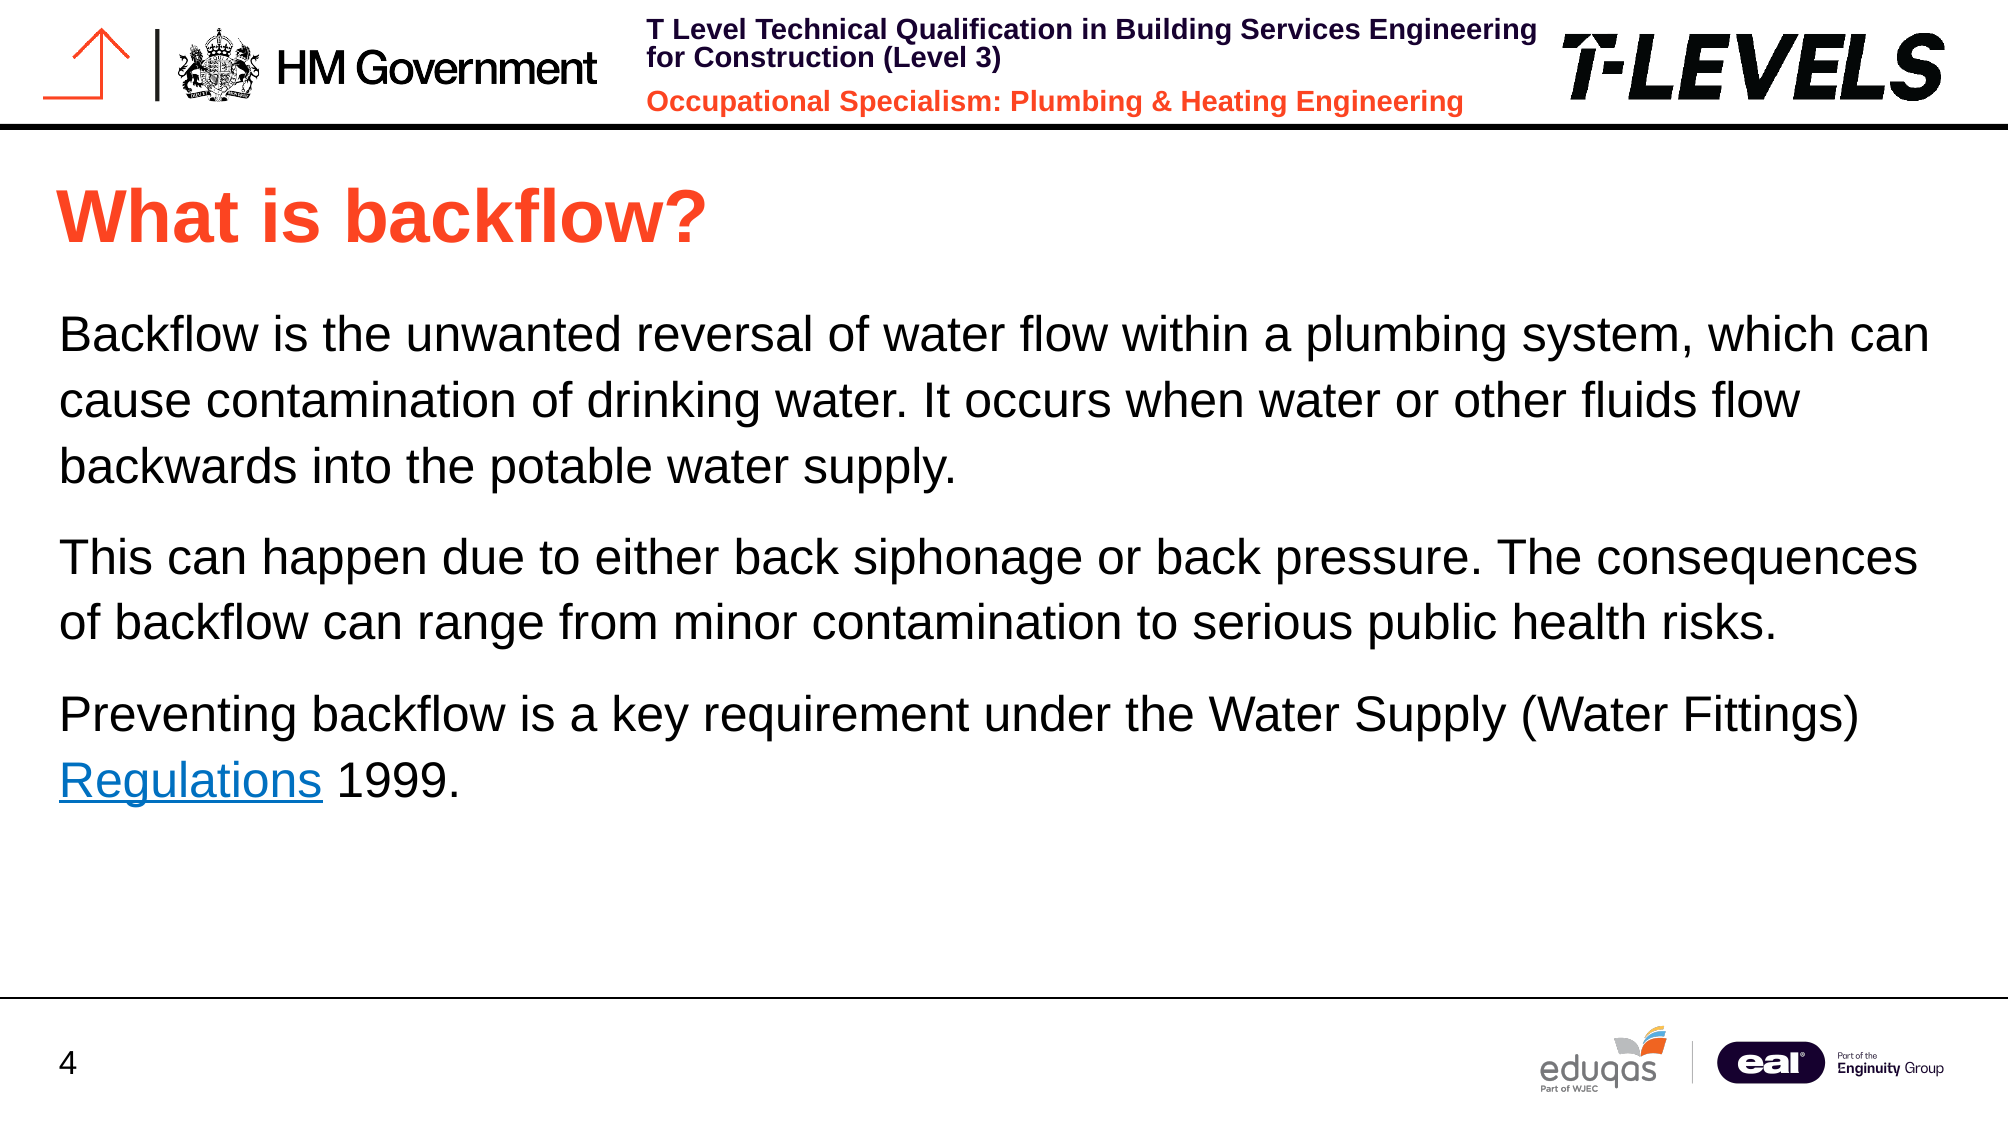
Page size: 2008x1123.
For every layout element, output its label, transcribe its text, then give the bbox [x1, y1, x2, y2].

title What is backflow? [41, 111, 1949, 314]
picture [1543, 25, 1964, 108]
picture [1535, 1021, 1949, 1097]
picture [38, 27, 136, 100]
picture [155, 28, 597, 102]
list Backflow is the unwanted reversal of water flow within a plumbing system, which can cause contamination of drinking water. It occurs when water or other fluids flow backwards into the potable water supply. This can happen due to either back siphonage or back pressure. The consequences of backflow can range from minor contamination to serious public health risks. Preventing backflow is a key requirement under the Water Supply (Water Fittings) Regulations 1999. [59, 295, 1949, 975]
